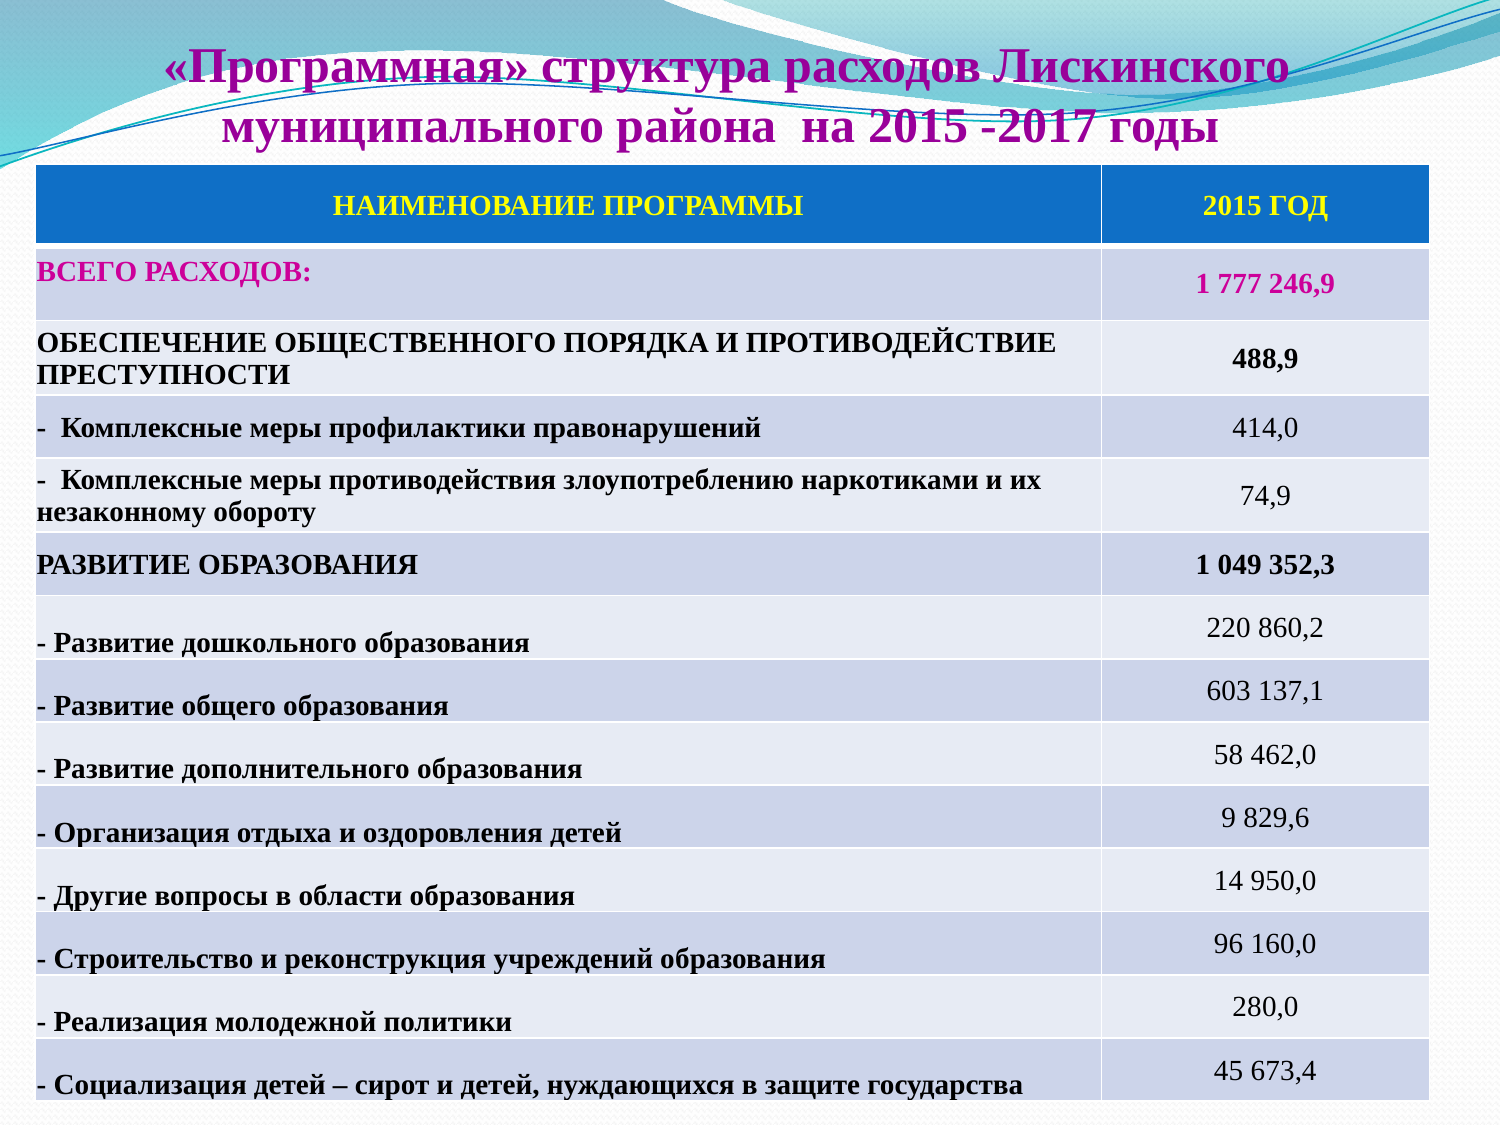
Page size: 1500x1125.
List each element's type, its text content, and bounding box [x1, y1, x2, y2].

table_cell ВСЕГО РАСХОДОВ: [36, 249, 1101, 320]
table_cell 488,9 [1102, 321, 1429, 394]
table_cell 45 673,4 [1102, 1039, 1429, 1100]
table_cell 414,0 [1102, 396, 1429, 457]
table_header НАИМЕНОВАНИЕ ПРОГРАММЫ [36, 165, 1101, 243]
table_cell - Развитие дошкольного образования [36, 596, 1101, 658]
table_cell 9 829,6 [1102, 786, 1429, 847]
table_cell - Другие вопросы в области образования [36, 849, 1101, 911]
table_cell - Комплексные меры профилактики правонарушений [36, 396, 1101, 457]
table_cell 603 137,1 [1102, 660, 1429, 721]
table_cell 74,9 [1102, 459, 1429, 531]
table_cell - Строительство и реконструкция учреждений образования [36, 912, 1101, 974]
table_cell 220 860,2 [1102, 596, 1429, 658]
table_cell - Организация отдыха и оздоровления детей [36, 786, 1101, 847]
table_cell - Развитие дополнительного образования [36, 723, 1101, 784]
table_cell 280,0 [1102, 976, 1429, 1037]
table_cell 58 462,0 [1102, 723, 1429, 784]
table_cell 96 160,0 [1102, 912, 1429, 974]
table_cell 1 777 246,9 [1102, 249, 1429, 320]
table_cell - Комплексные меры противодействия злоупотреблению наркотиками и их незаконному обороту [36, 459, 1101, 531]
table_cell 14 950,0 [1102, 849, 1429, 911]
table_cell - Реализация молодежной политики [36, 976, 1101, 1037]
table_header 2015 ГОД [1102, 165, 1429, 243]
table_cell 1 049 352,3 [1102, 533, 1429, 595]
table_cell РАЗВИТИЕ ОБРАЗОВАНИЯ [36, 533, 1101, 595]
table_cell - Социализация детей – сирот и детей, нуждающихся в защите государства [36, 1039, 1101, 1100]
table_cell ОБЕСПЕЧЕНИЕ ОБЩЕСТВЕННОГО ПОРЯДКА И ПРОТИВОДЕЙСТВИЕ ПРЕСТУПНОСТИ [36, 321, 1101, 394]
table_cell - Развитие общего образования [36, 660, 1101, 721]
title «Программная» структура расходов Лискинского муниципального района на 2015 -2017 годы [35, 35, 1418, 153]
